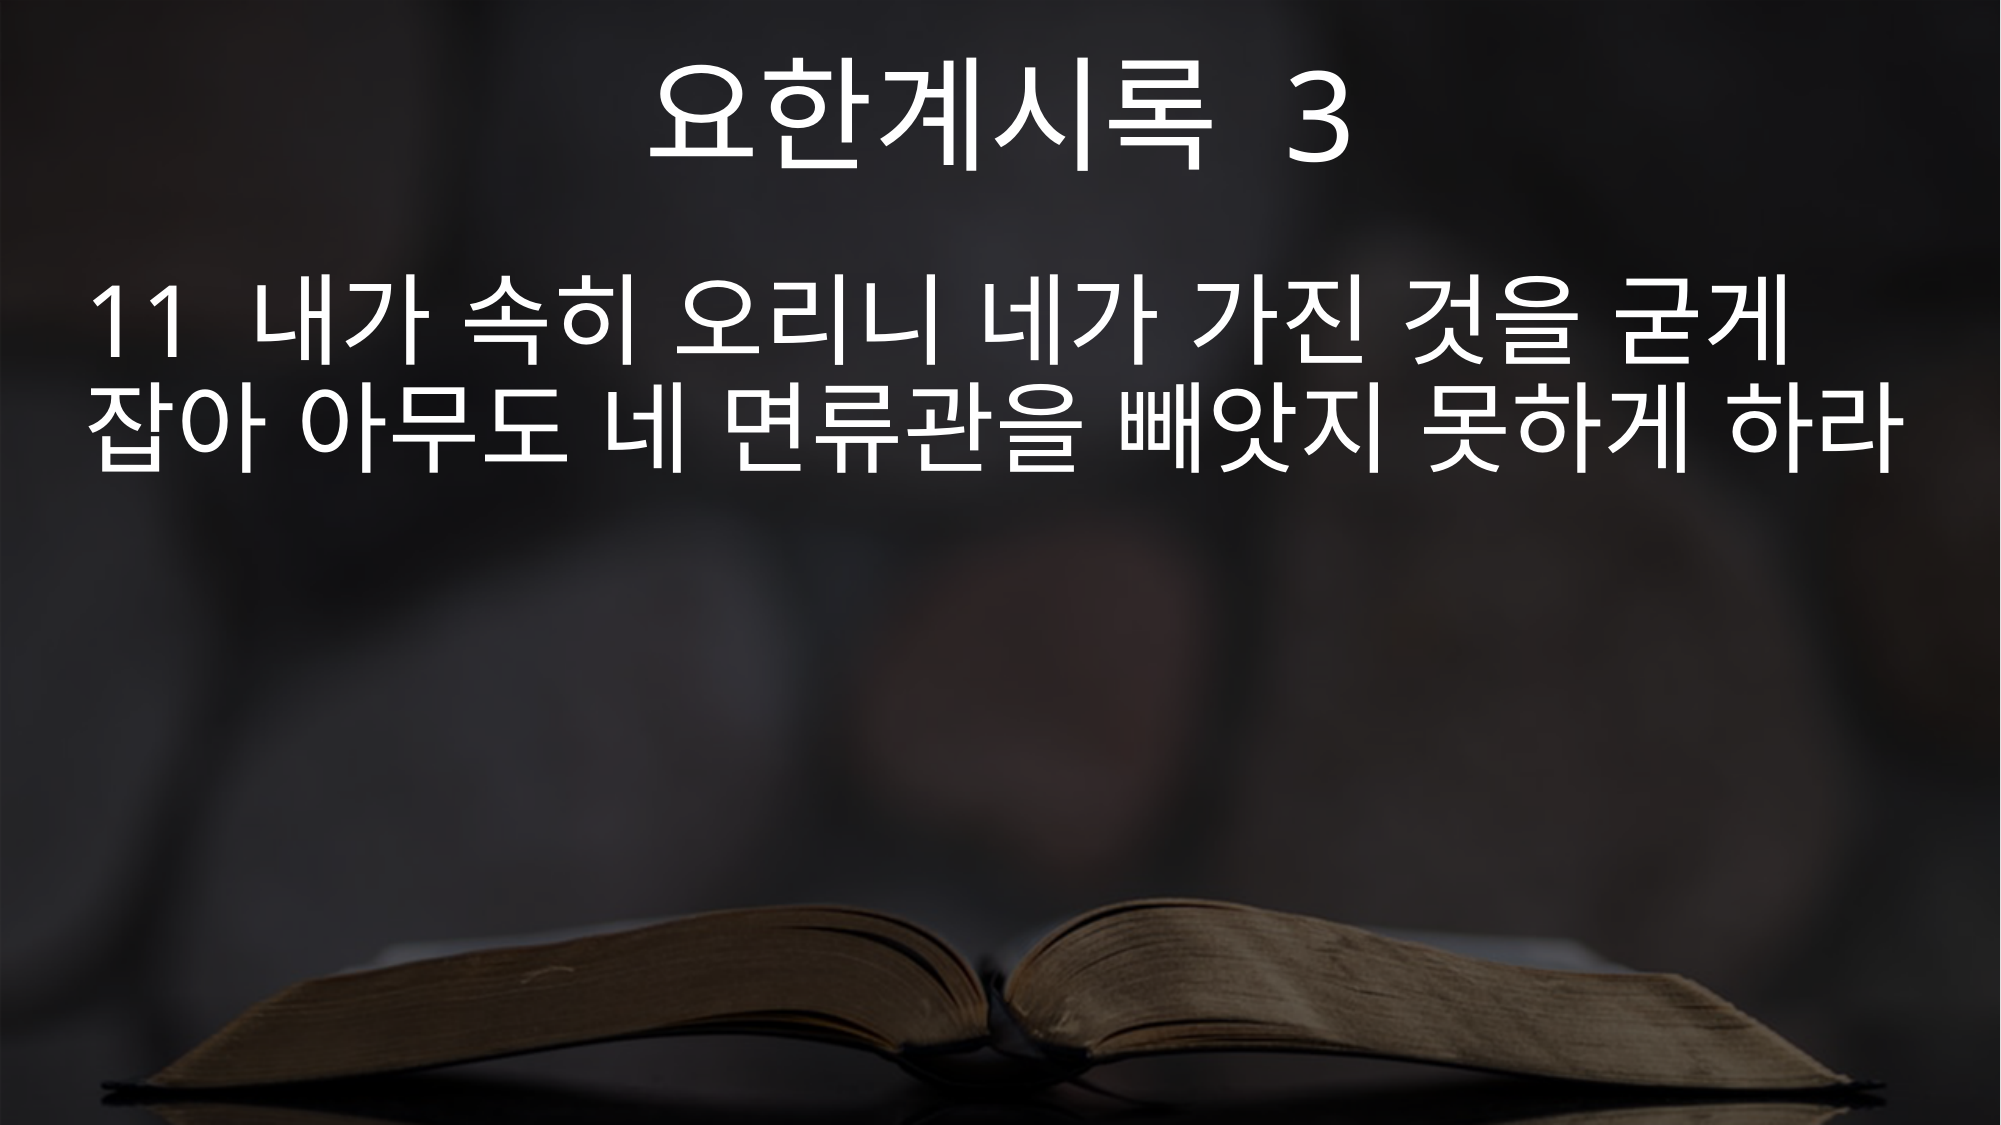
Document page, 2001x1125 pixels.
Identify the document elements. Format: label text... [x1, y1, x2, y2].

picture [0, 0, 2001, 1125]
list 11 내가 속히 오리니 네가 가진 것을 굳게 잡아 아무도 네 면류관을 빼앗지 못하게 하라 [69, 263, 1953, 423]
footer 요한계시록 3 [0, 32, 2000, 192]
